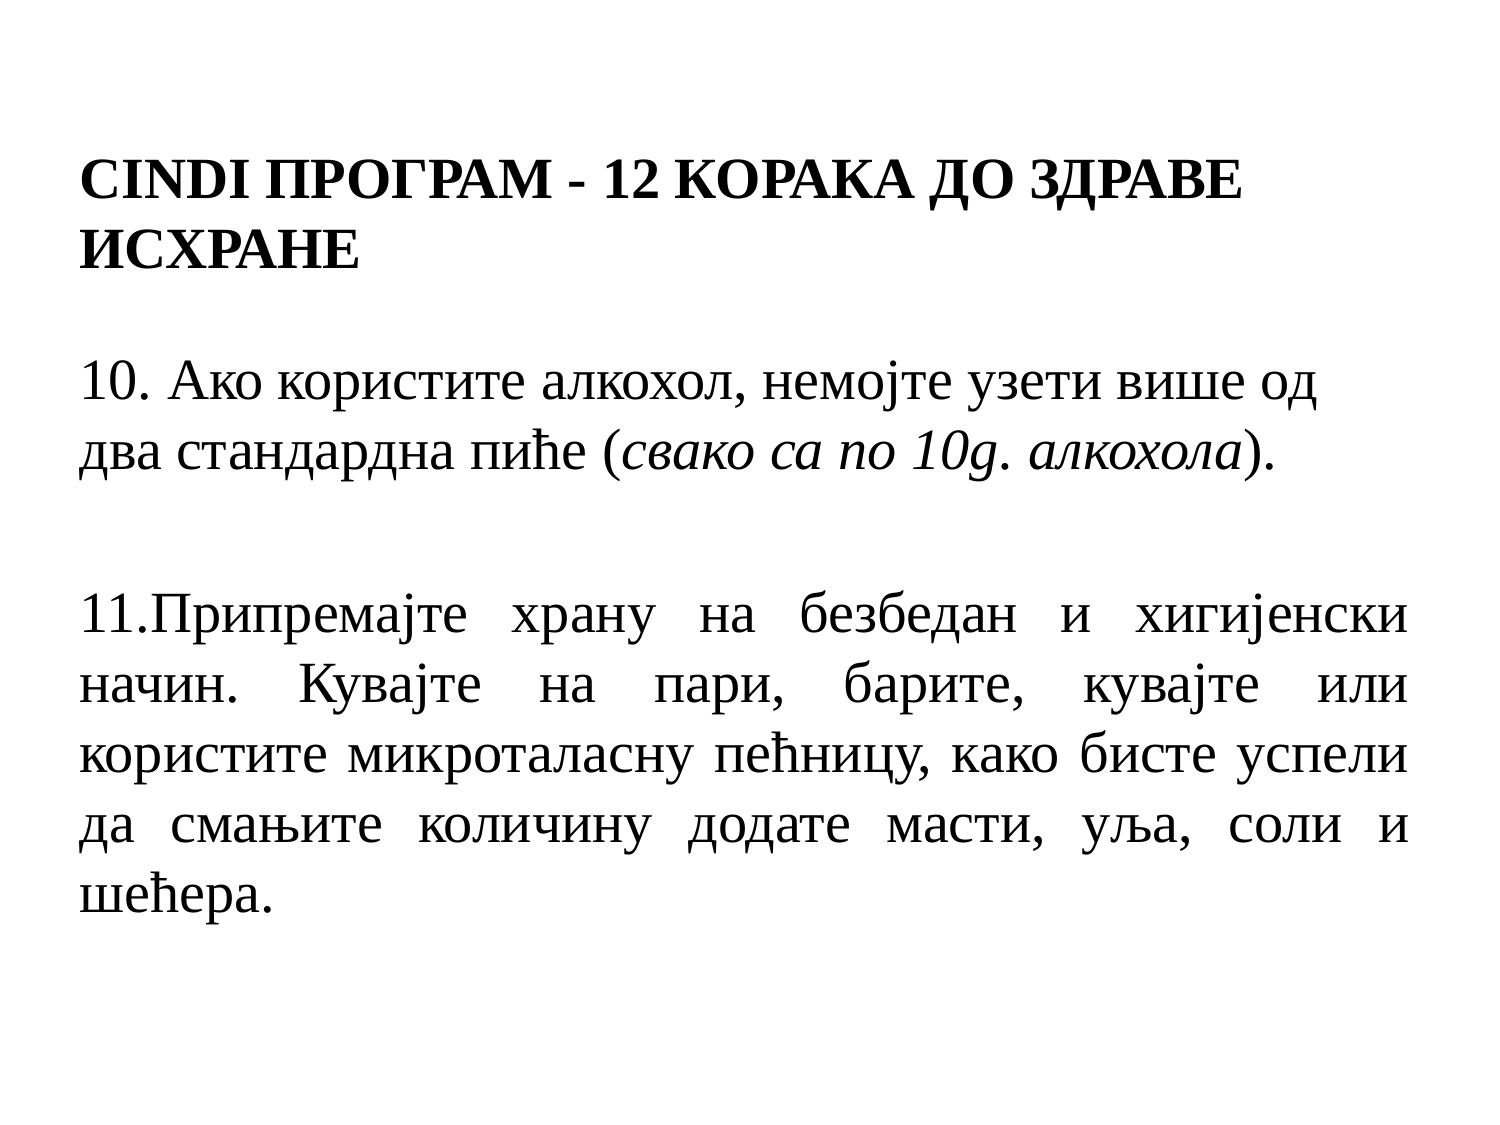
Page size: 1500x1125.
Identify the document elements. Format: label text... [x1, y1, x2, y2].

text_box CINDI ПРОГРАМ - 12 КОРАКА ДО ЗДРАВЕ ИСХРАНЕ 10. Ако користите алкохол, немојте узети више од два стандардна пиће (свако са по 10g. алкохола). 11.Припремајте храну на безбедан и хигијенски начин. Кувајте на пари, барите, кувајте или користите микроталасну пећницу, како бисте успели да смањите количину додате масти, уља, соли и шећера. [64, 132, 1425, 932]
